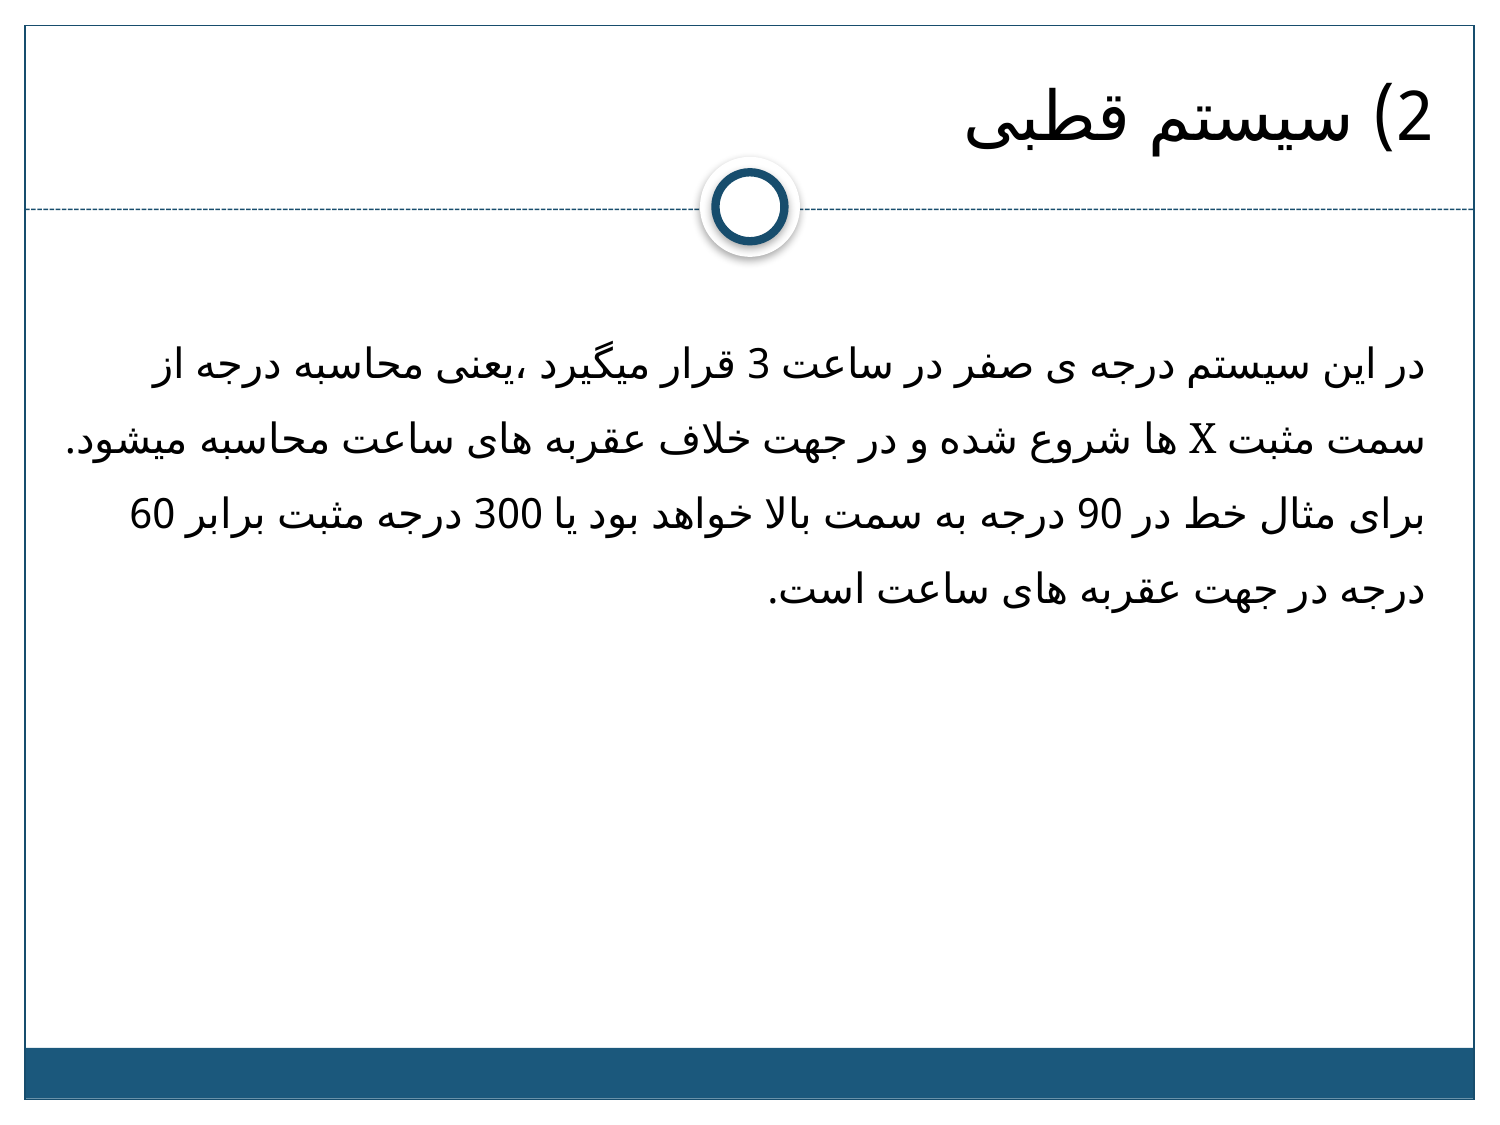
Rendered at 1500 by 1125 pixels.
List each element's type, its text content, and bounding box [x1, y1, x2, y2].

text_box در این سیستم درجه ی صفر در ساعت 3 قرار میگیرد ،یعنی محاسبه درجه از سمت مثبت X ها شروع شده و در جهت خلاف عقربه های ساعت محاسبه میشود. برای مثال خط در 90 درجه به سمت بالا خواهد بود یا 300 درجه مثبت برابر 60 درجه در جهت عقربه های ساعت است. [46, 304, 1442, 620]
title 2) سیستم قطبی [49, 37, 1450, 162]
